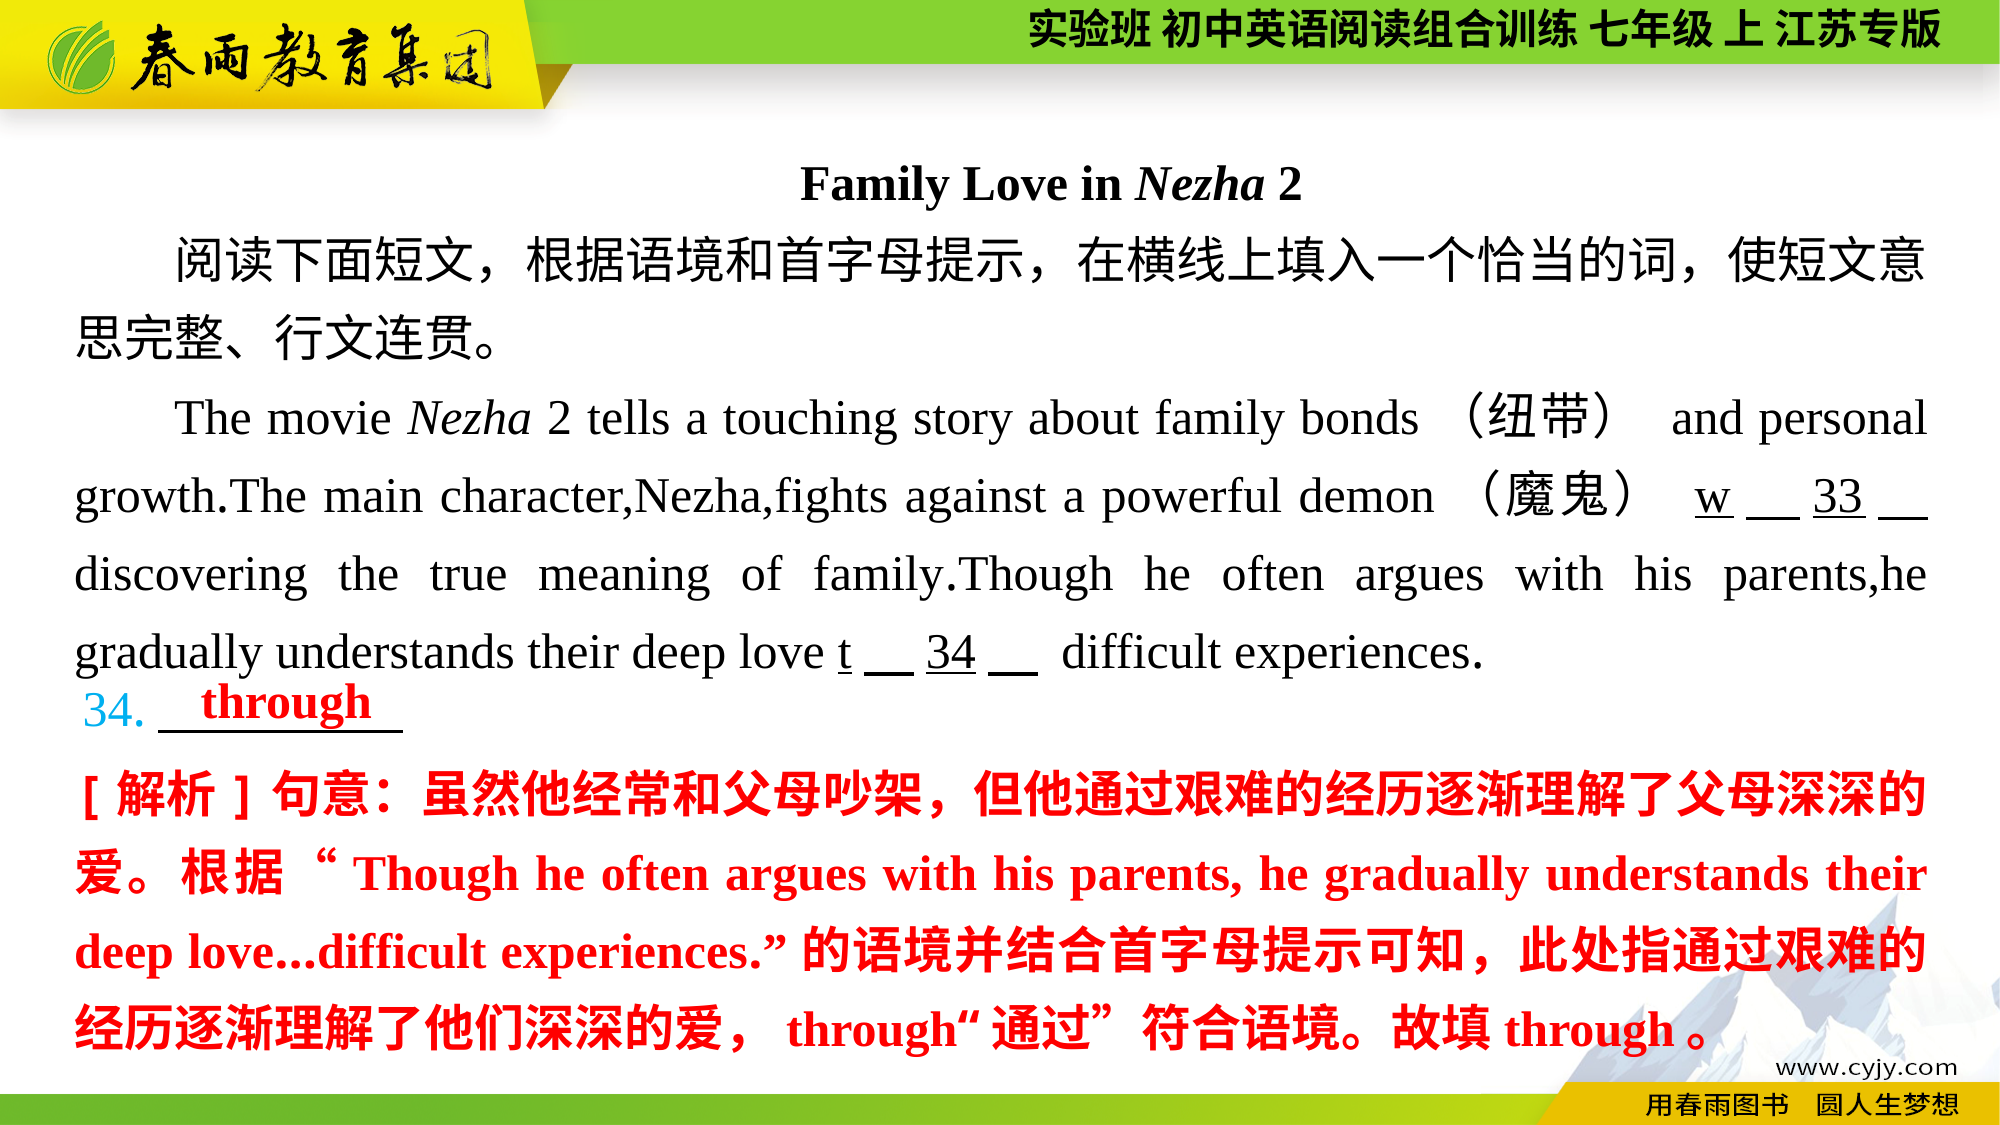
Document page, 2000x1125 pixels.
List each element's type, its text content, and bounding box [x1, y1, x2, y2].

picture [0, 0, 2000, 1125]
text_box [解析]句意：虽然他经常和父母吵架，但他通过艰难的经历逐渐理解了父母深深的爱。根据“Though he often argues with his parents, he gradually understands their deep love...difficult experiences.”的语境并结合首字母提示可知，此处指通过艰难的经历逐渐理解了他们深深的爱，through“通过”符合语境。故填through。 [59, 736, 1944, 1064]
text_box through [185, 661, 387, 736]
list Family Love in Nezha 2 阅读下面短文，根据语境和首字母提示，在横线上填入一个恰当的词，使短文意思完整、行文连贯。 The movie Nezha 2 tells a touching story about family bonds（纽带） and personal growth.The main character,Nezha,fights against a powerful demon（魔鬼） w 33 discovering the true meaning of family.Though he often argues with his parents,he gradually understands their deep love t 34 difficult experiences. [59, 125, 1944, 684]
text_box 34. [67, 668, 419, 744]
